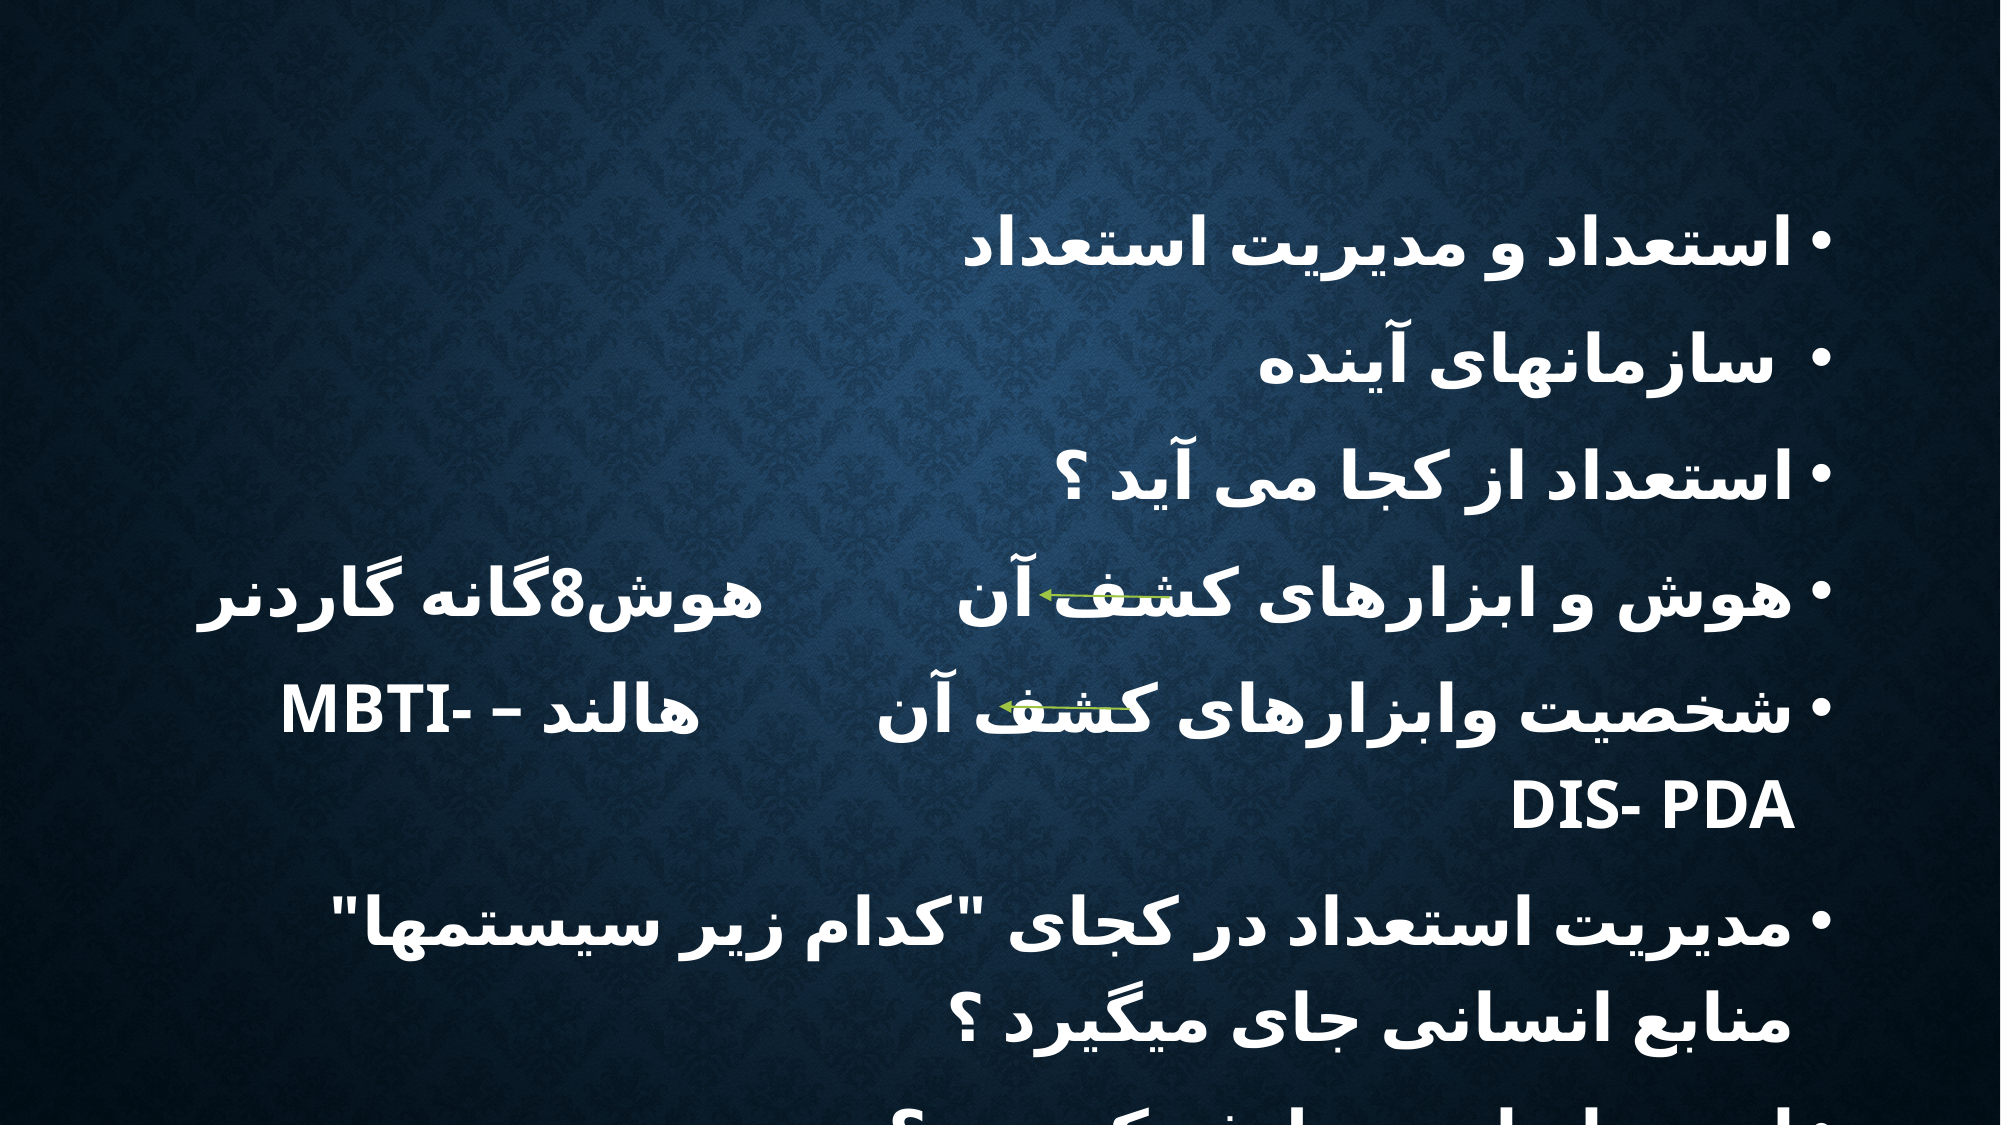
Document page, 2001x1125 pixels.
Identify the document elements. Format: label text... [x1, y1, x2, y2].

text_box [1038, 594, 1171, 598]
list استعداد و مدیریت استعداد سازمانهای آینده استعداد از کجا می آید ؟ هوش و ابزارهای کشف آن هوش8گانه گاردنر شخصیت وابزارهای کشف آن هالند – MBTI- DIS- PDA مدیریت استعداد در کجای "کدام زیر سیستمها" منابع انسانی جای میگیرد ؟ استعدادیابی وظیفه کیست ؟ [149, 175, 1849, 1010]
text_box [998, 705, 1131, 710]
